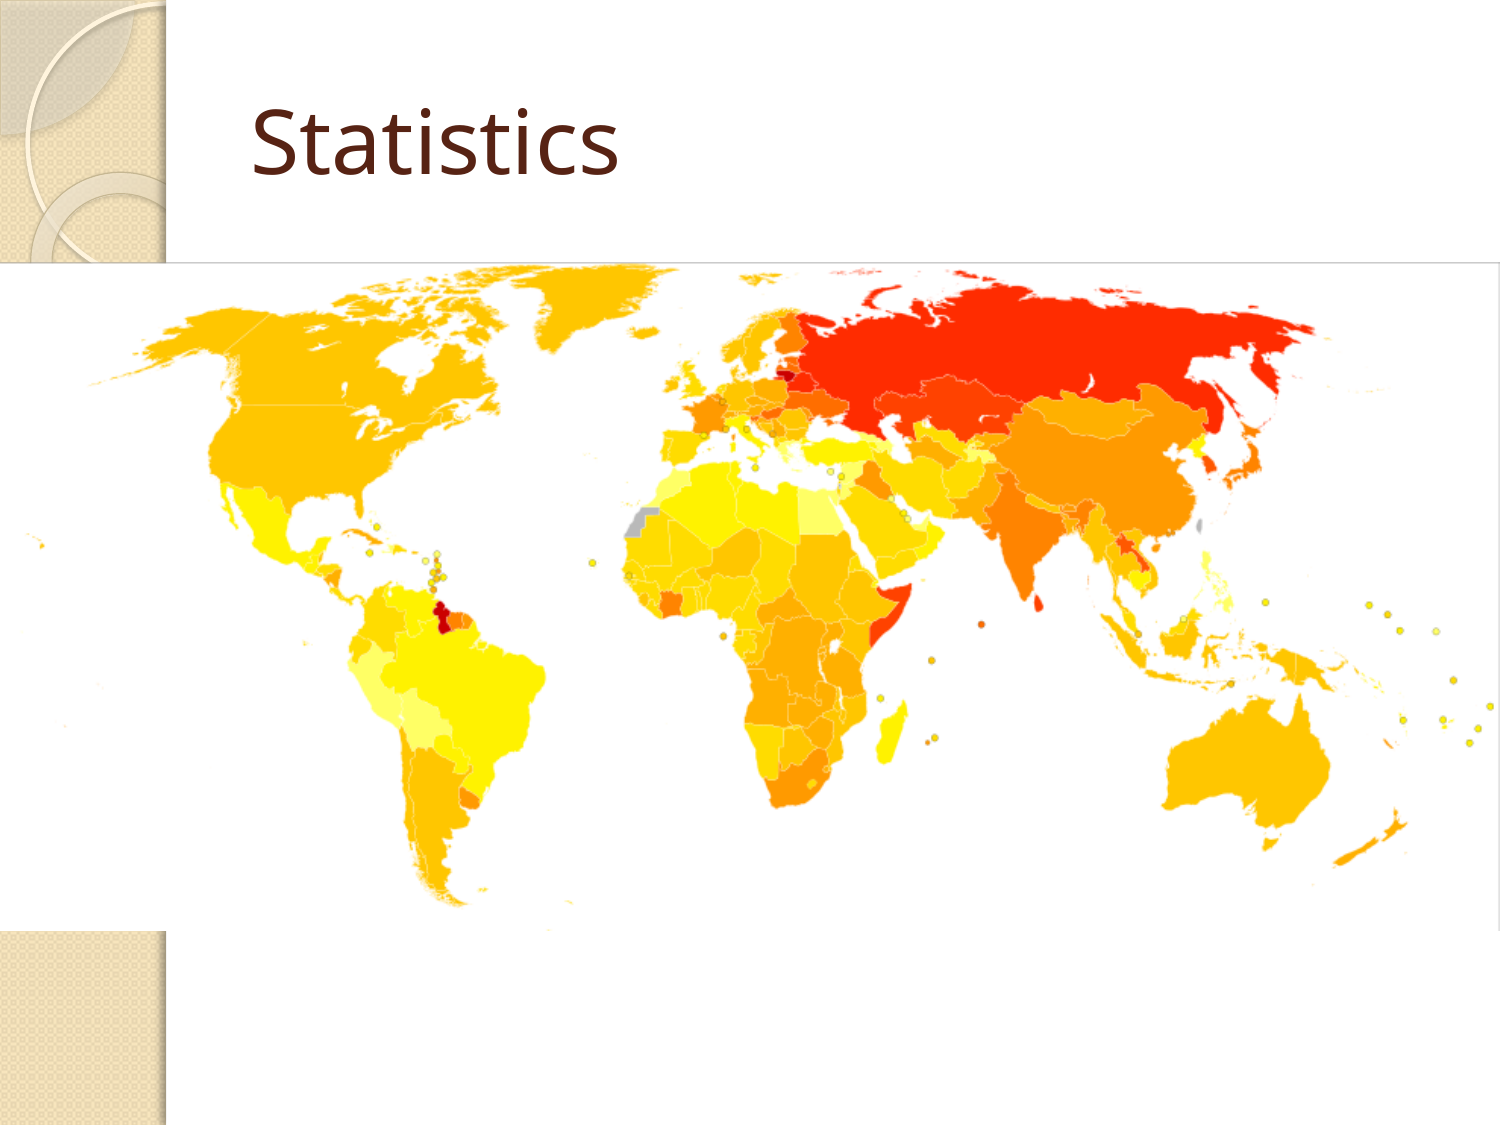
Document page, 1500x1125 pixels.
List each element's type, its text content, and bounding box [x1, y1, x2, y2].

title Statistics [235, 45, 1466, 233]
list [0, 262, 1500, 931]
